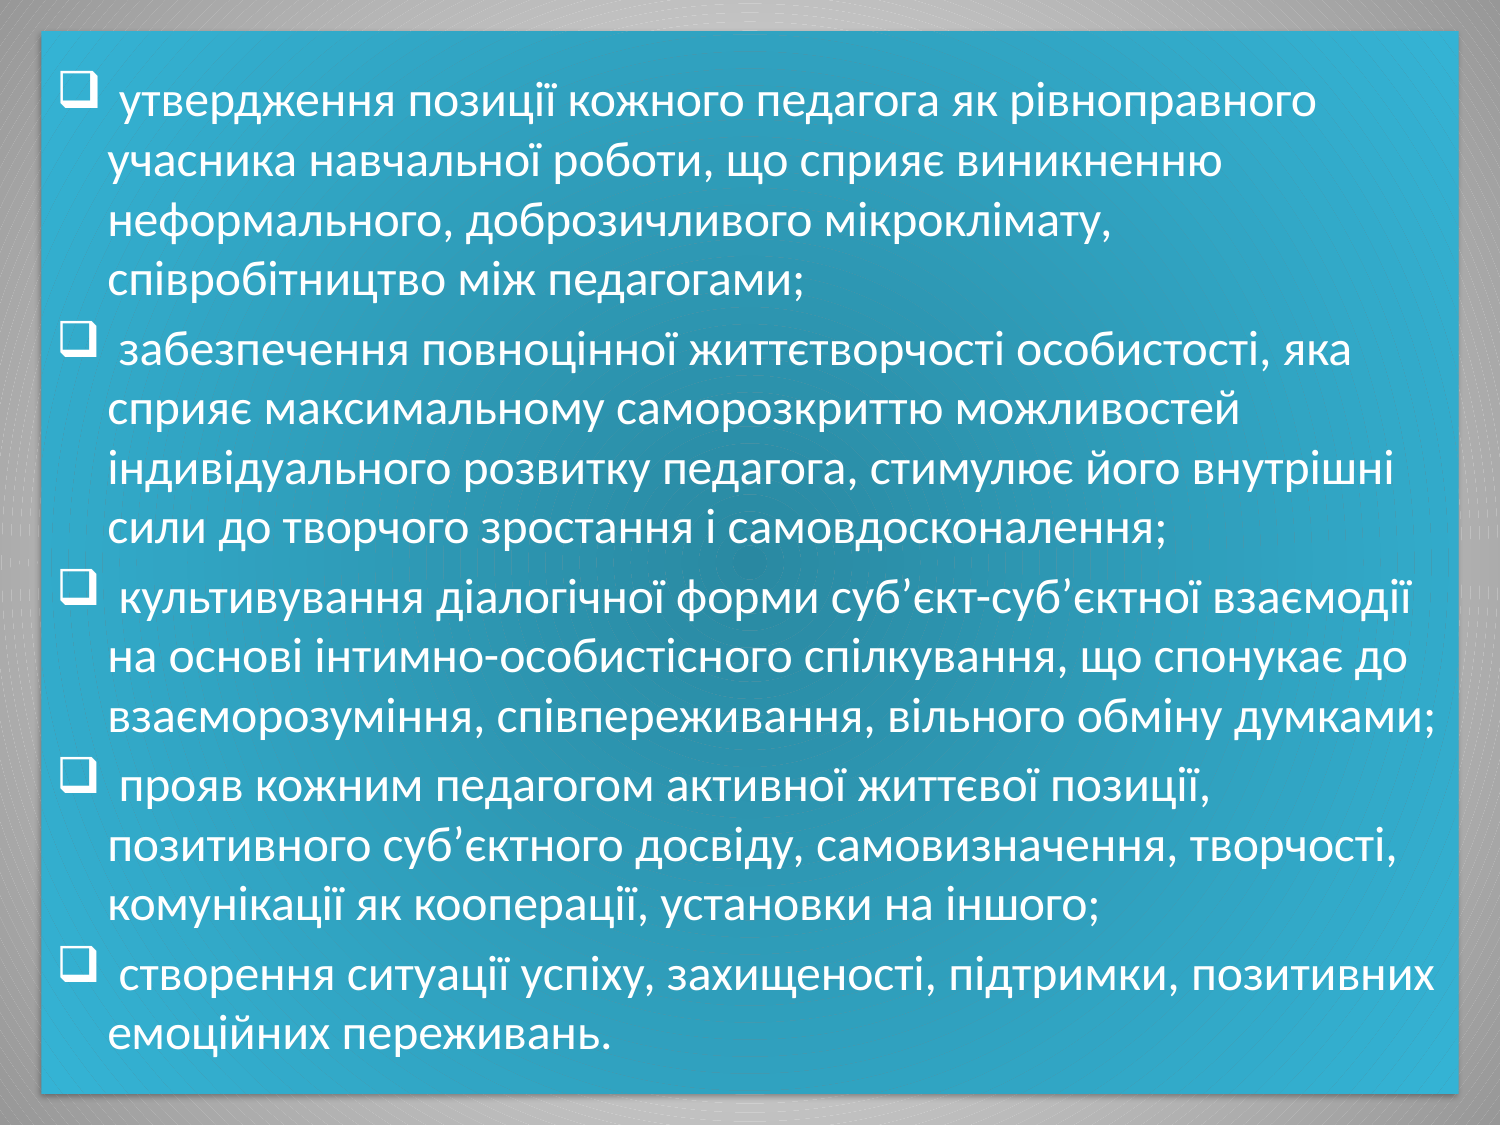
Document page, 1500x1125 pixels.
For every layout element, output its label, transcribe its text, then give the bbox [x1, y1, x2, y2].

list утвердження позиції кожного педагога як рівноправного учасника навчальної роботи, що сприяє виникненню неформального, доброзичливого мікроклімату, співробітництво між педагогами; забезпечення повноцінної життєтворчості особистості, яка сприяє максимальному саморозкриттю можливостей індивідуального розвитку педагога, стимулює його внутрішні сили до творчого зростання і самовдосконалення; культивування діалогічної форми суб’єкт-суб’єктної взаємодії на основі інтимно-особистісного спілкування, що спонукає до взаєморозуміння, співпереживання, вільного обміну думками; прояв кожним педагогом активної життєвої позиції, позитивного суб’єктного досвіду, самовизначення, творчості, комунікації як кооперації, установки на іншого; створення ситуації успіху, захищеності, підтримки, позитивних емоційних переживань. [41, 31, 1459, 1094]
